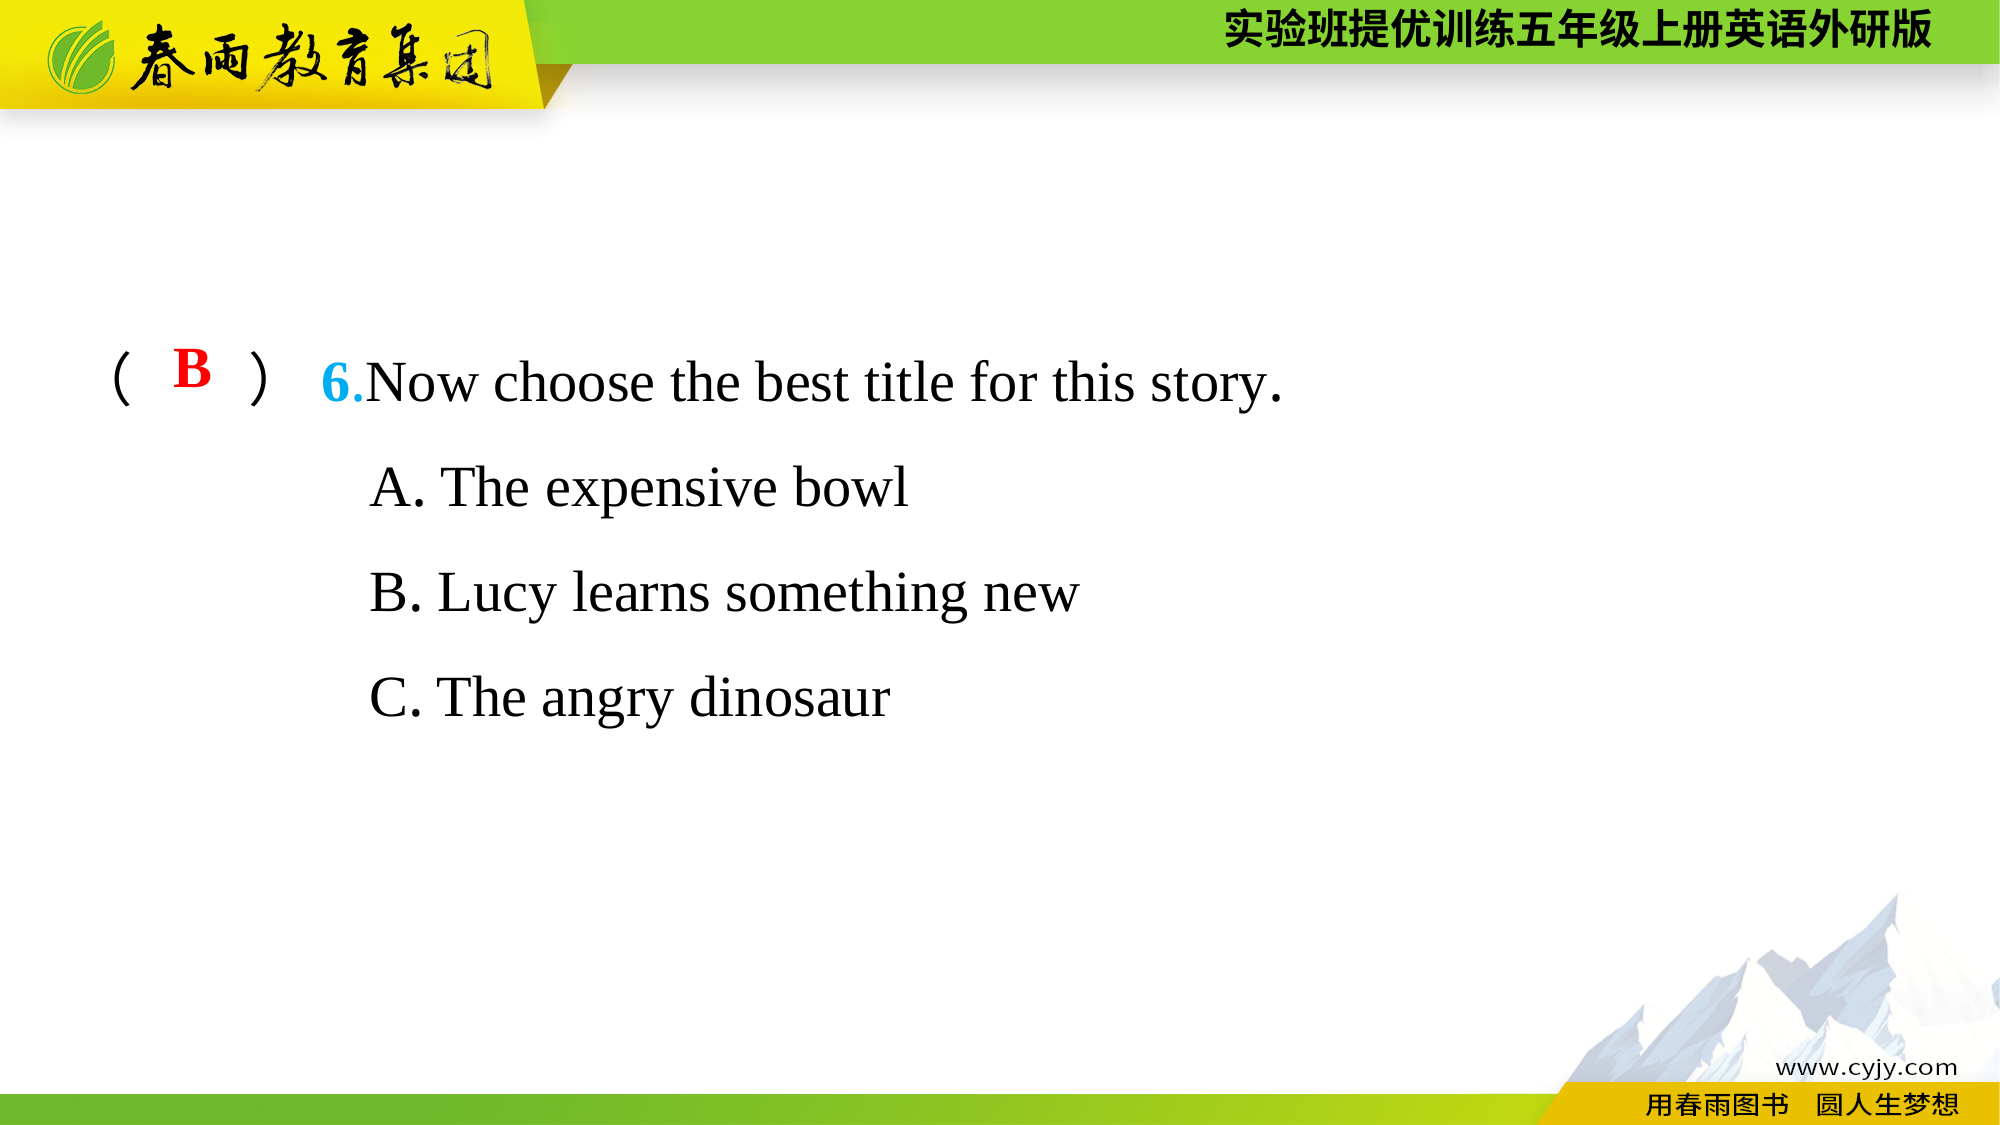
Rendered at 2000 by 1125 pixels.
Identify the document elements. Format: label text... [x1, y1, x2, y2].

text_box B [158, 321, 228, 407]
picture [0, 0, 2000, 1125]
list （ ）6.Now choose the best title for this story. A. The expensive bowl B. Lucy learns something new C. The angry dinosaur [59, 300, 1944, 740]
